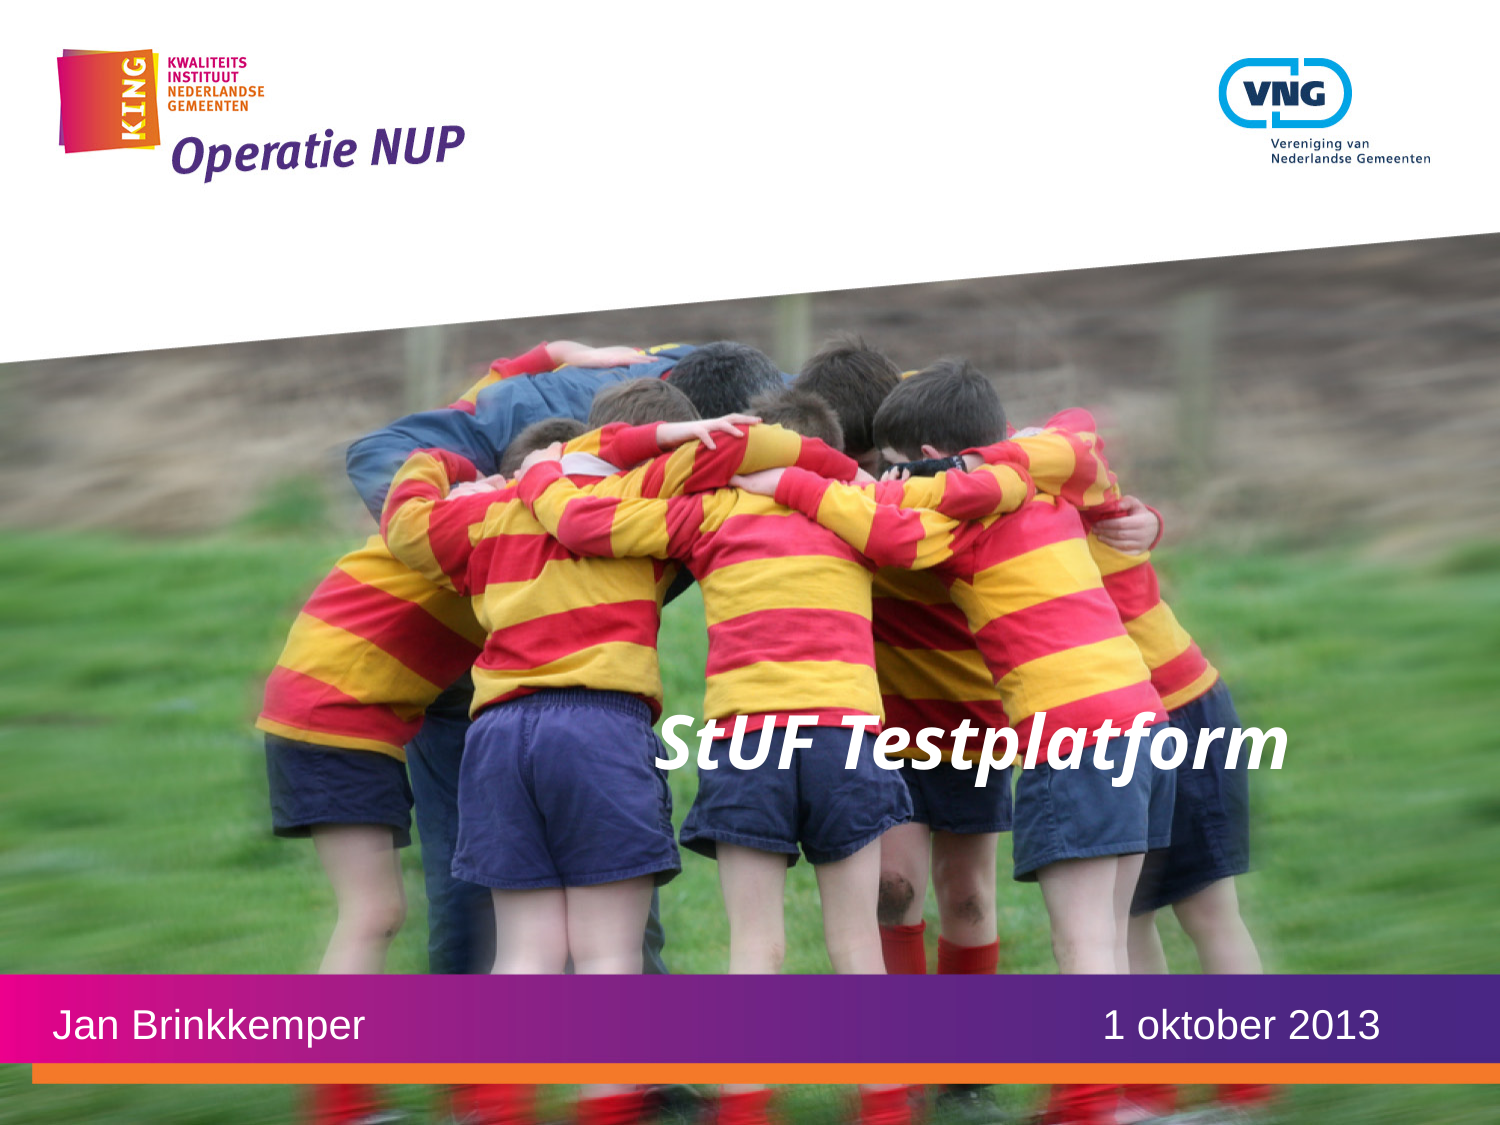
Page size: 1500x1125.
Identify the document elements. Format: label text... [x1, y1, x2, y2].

picture [0, 0, 1500, 1125]
slide_number Jan Brinkkemper 1 oktober 2013 [37, 990, 1500, 1082]
title StUF Testplatform [638, 515, 1498, 965]
